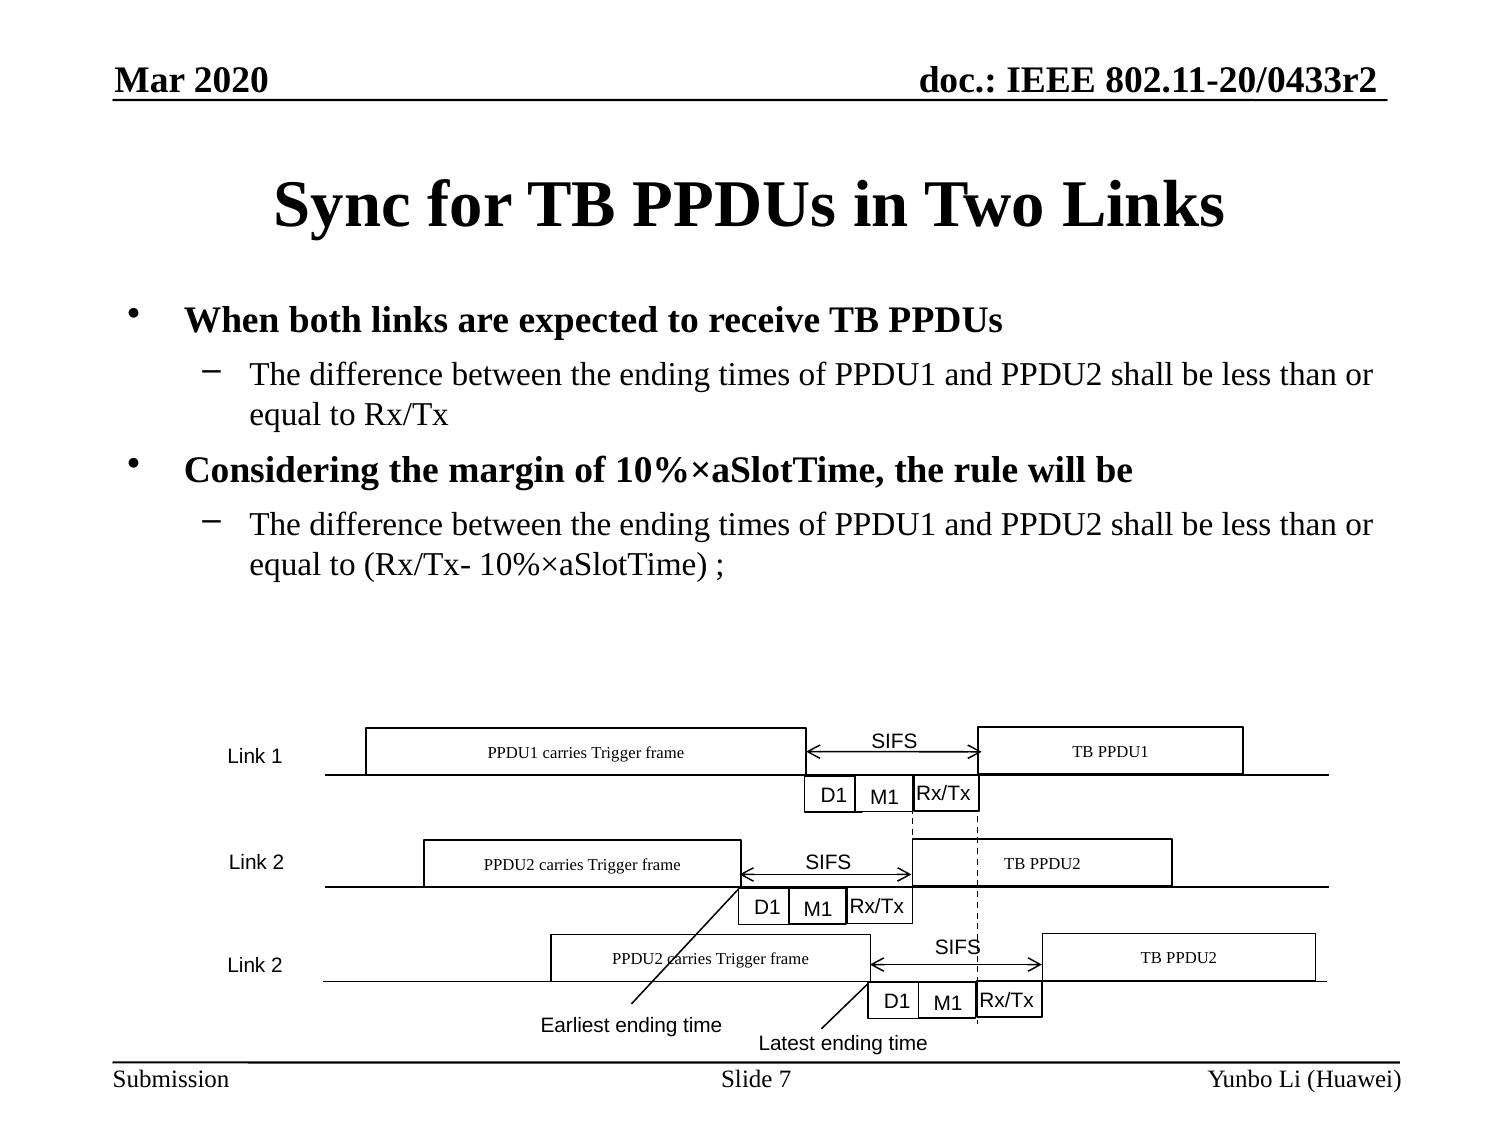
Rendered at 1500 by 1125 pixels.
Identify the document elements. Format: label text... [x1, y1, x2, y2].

slide_number Slide 7 [712, 1072, 800, 1093]
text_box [212, 719, 1330, 1063]
footer Yunbo Li (Huawei) [1204, 1061, 1402, 1093]
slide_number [114, 54, 271, 101]
title Sync for TB PPDUs in Two Links [112, 112, 1388, 288]
list When both links are expected to receive TB PPDUs The difference between the ending times of PPDU1 and PPDU2 shall be less than or equal to Rx/Tx Considering the margin of 10%×aSlotTime, the rule will be The difference between the ending times of PPDU1 and PPDU2 shall be less than or equal to (Rx/Tx- 10%×aSlotTime) ; [112, 287, 1425, 1024]
